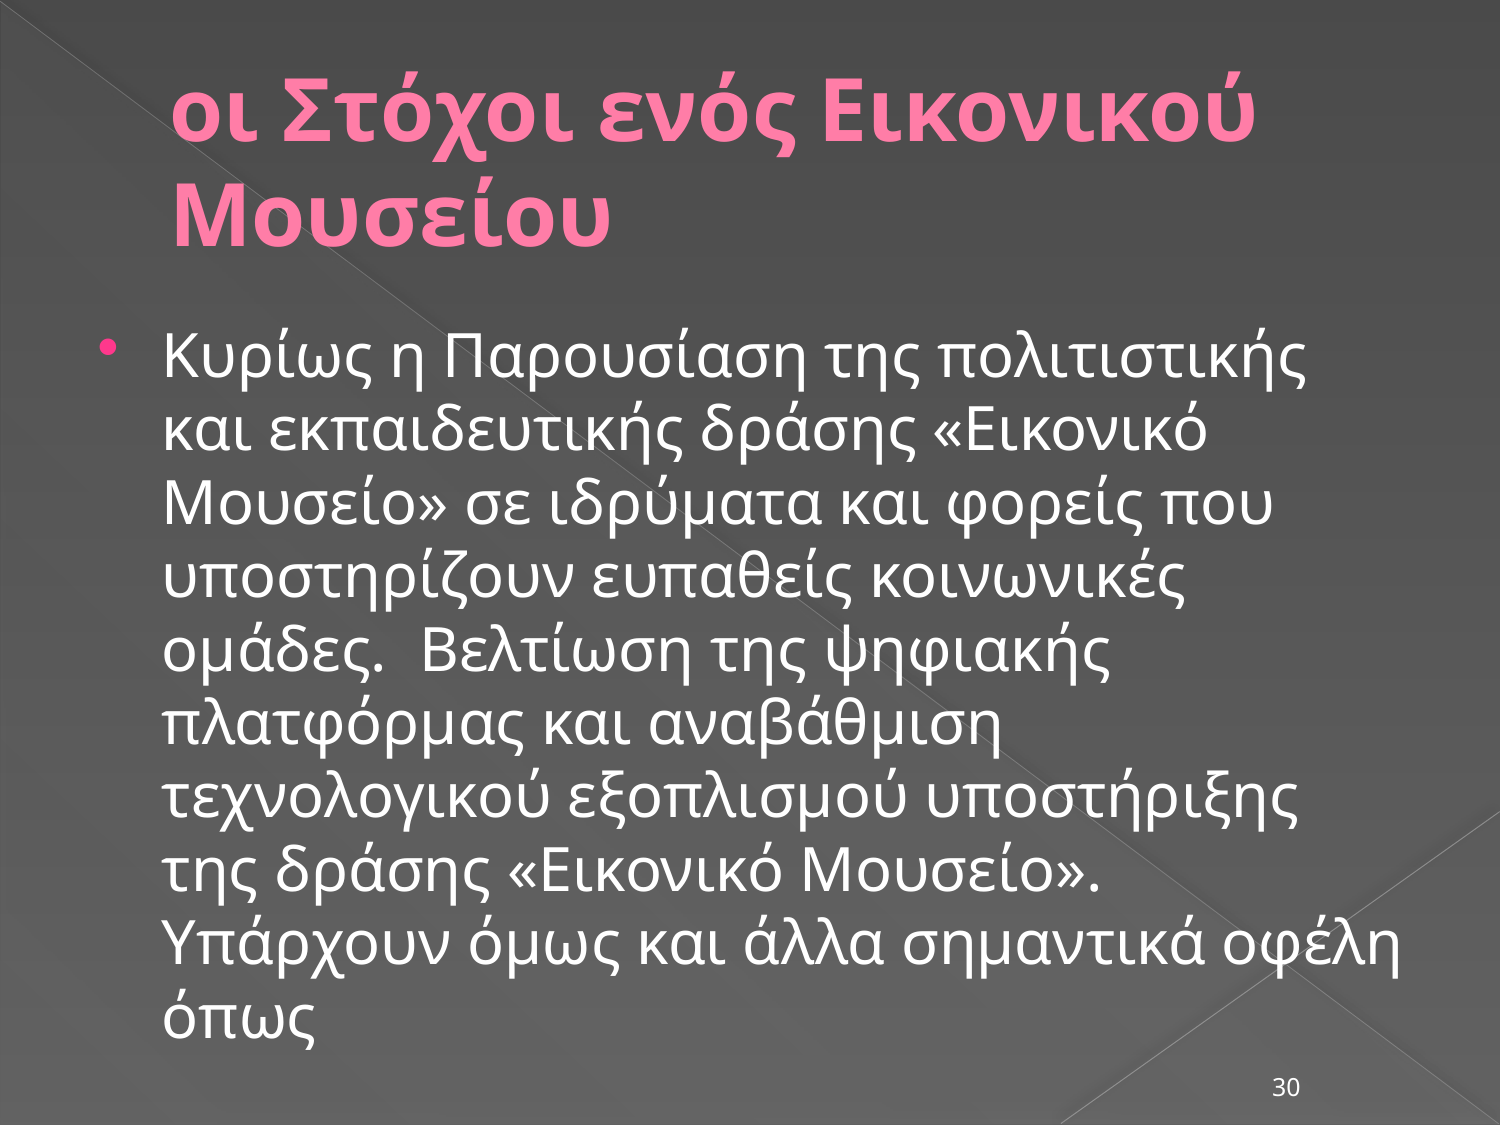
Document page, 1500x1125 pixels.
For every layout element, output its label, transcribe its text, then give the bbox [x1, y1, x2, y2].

slide_number 30 [1245, 1063, 1328, 1113]
list Κυρίως η Παρουσίαση της πολιτιστικής και εκπαιδευτικής δράσης «Εικονικό Μουσείο» σε ιδρύματα και φορείς που υποστηρίζουν ευπαθείς κοινωνικές ομάδες. Βελτίωση της ψηφιακής πλατφόρμας και αναβάθμιση τεχνολογικού εξοπλισμού υποστήριξης της δράσης «Εικονικό Μουσείο». Υπάρχουν όμως και άλλα σημαντικά οφέλη όπως [75, 308, 1425, 1059]
title οι Στόχοι ενός Εικονικού Μουσείου [75, 43, 1425, 274]
